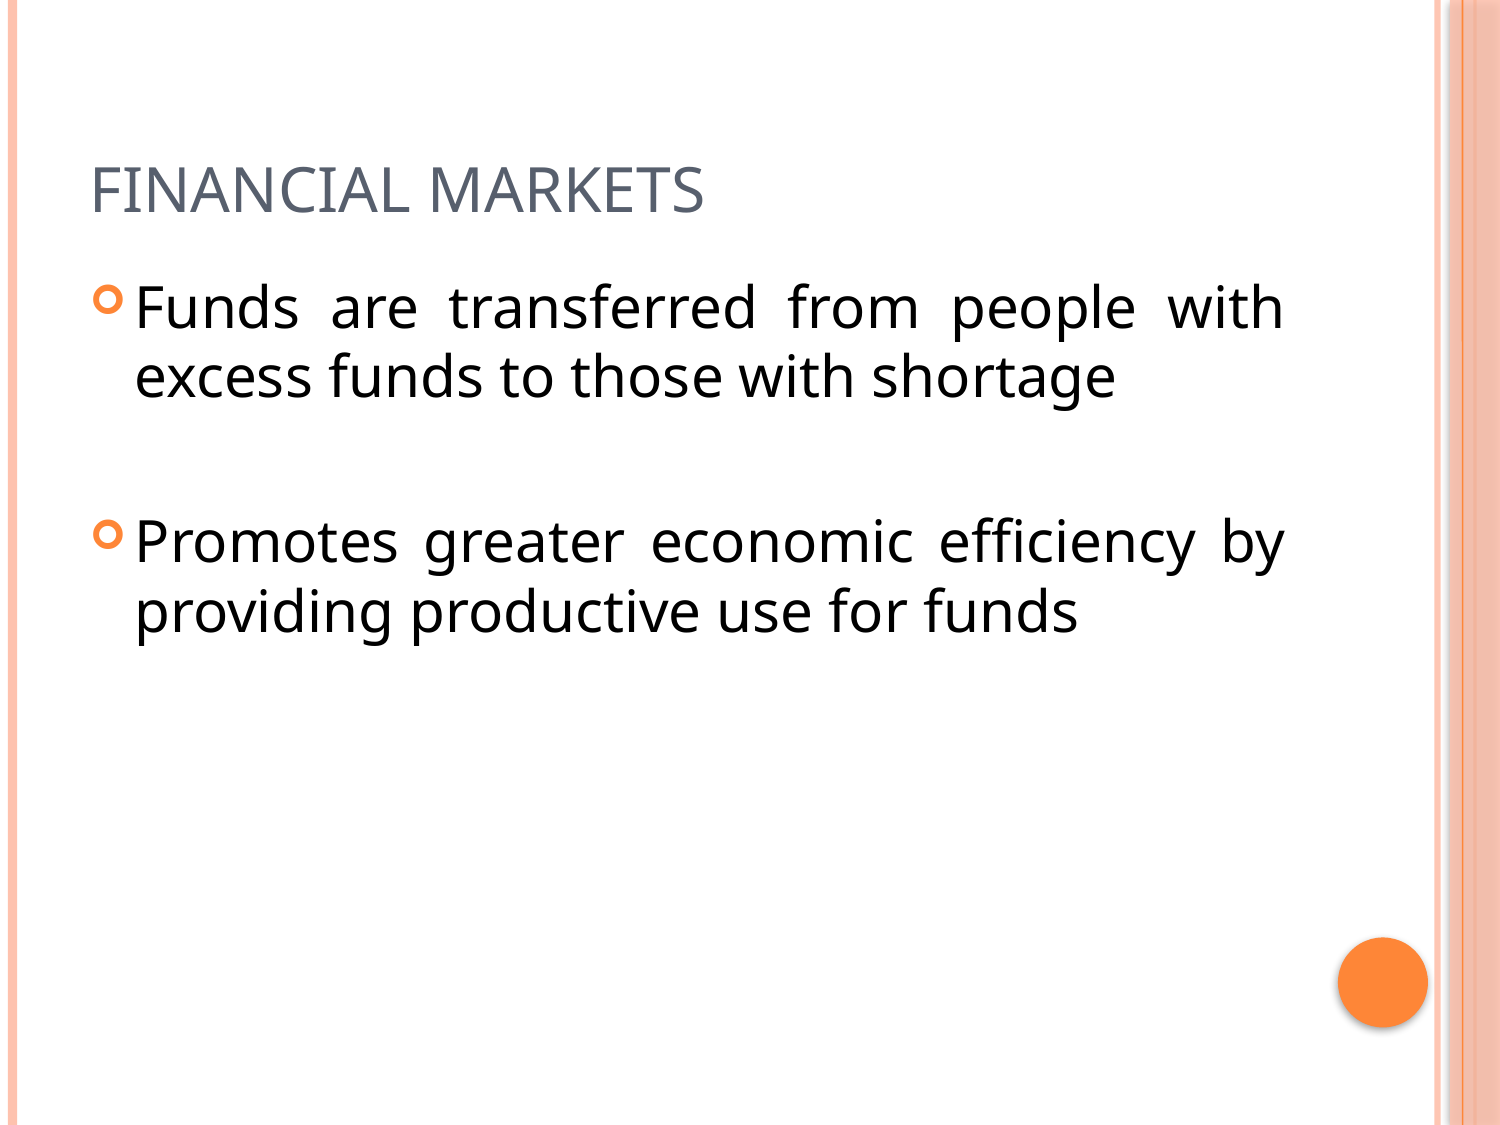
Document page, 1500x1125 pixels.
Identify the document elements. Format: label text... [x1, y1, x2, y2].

title Financial markets [75, 45, 1300, 233]
list Funds are transferred from people with excess funds to those with shortage Promotes greater economic efficiency by providing productive use for funds [75, 262, 1300, 1062]
